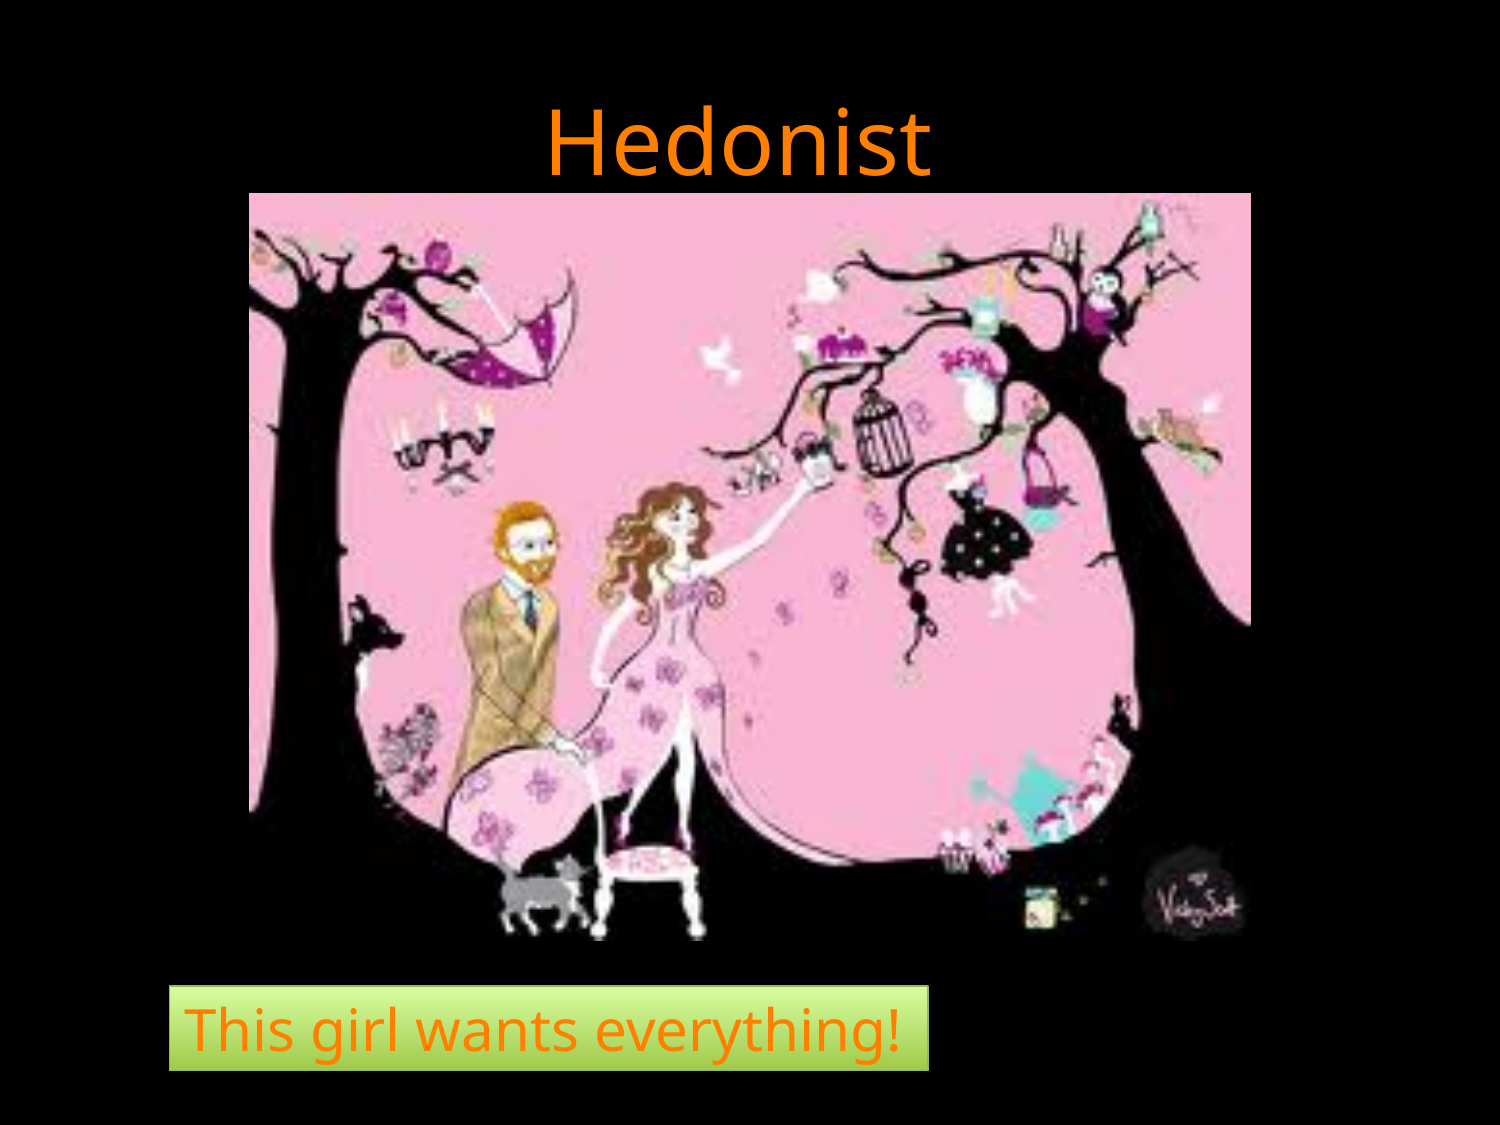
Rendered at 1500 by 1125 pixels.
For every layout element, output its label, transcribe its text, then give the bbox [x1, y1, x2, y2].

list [74, 193, 1426, 941]
title Hedonist [75, 45, 1425, 193]
text_box This girl wants everything! [169, 985, 929, 1071]
